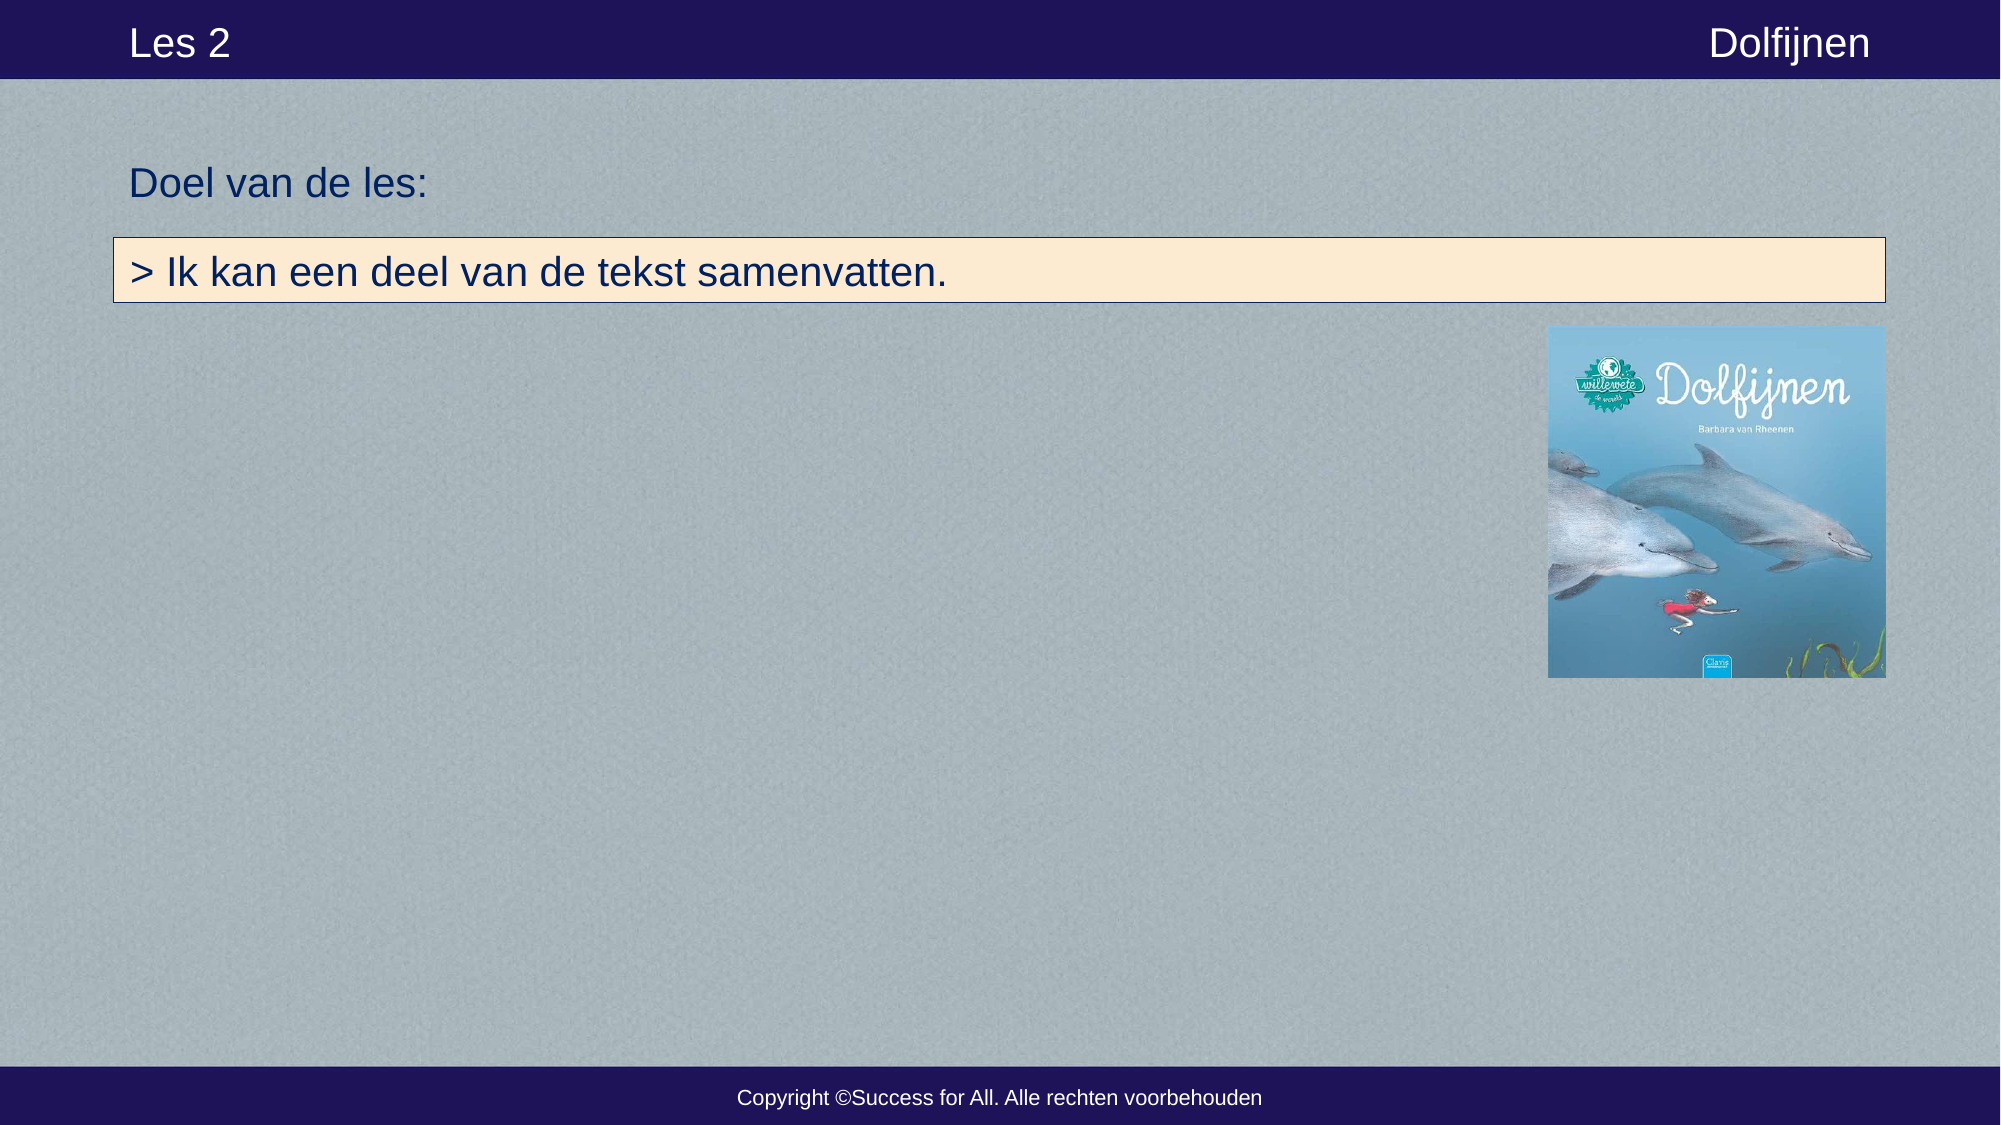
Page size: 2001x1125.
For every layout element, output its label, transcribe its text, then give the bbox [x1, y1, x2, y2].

text_box Les 2 [114, 8, 354, 73]
picture [0, 0, 2001, 1125]
text_box Copyright ©Success for All. Alle rechten voorbehouden [0, 1076, 2000, 1125]
text_box > Ik kan een deel van de tekst samenvatten. [113, 237, 1886, 303]
text_box Dolfijnen [999, 8, 1886, 73]
text_box Doel van de les: [113, 148, 1635, 214]
